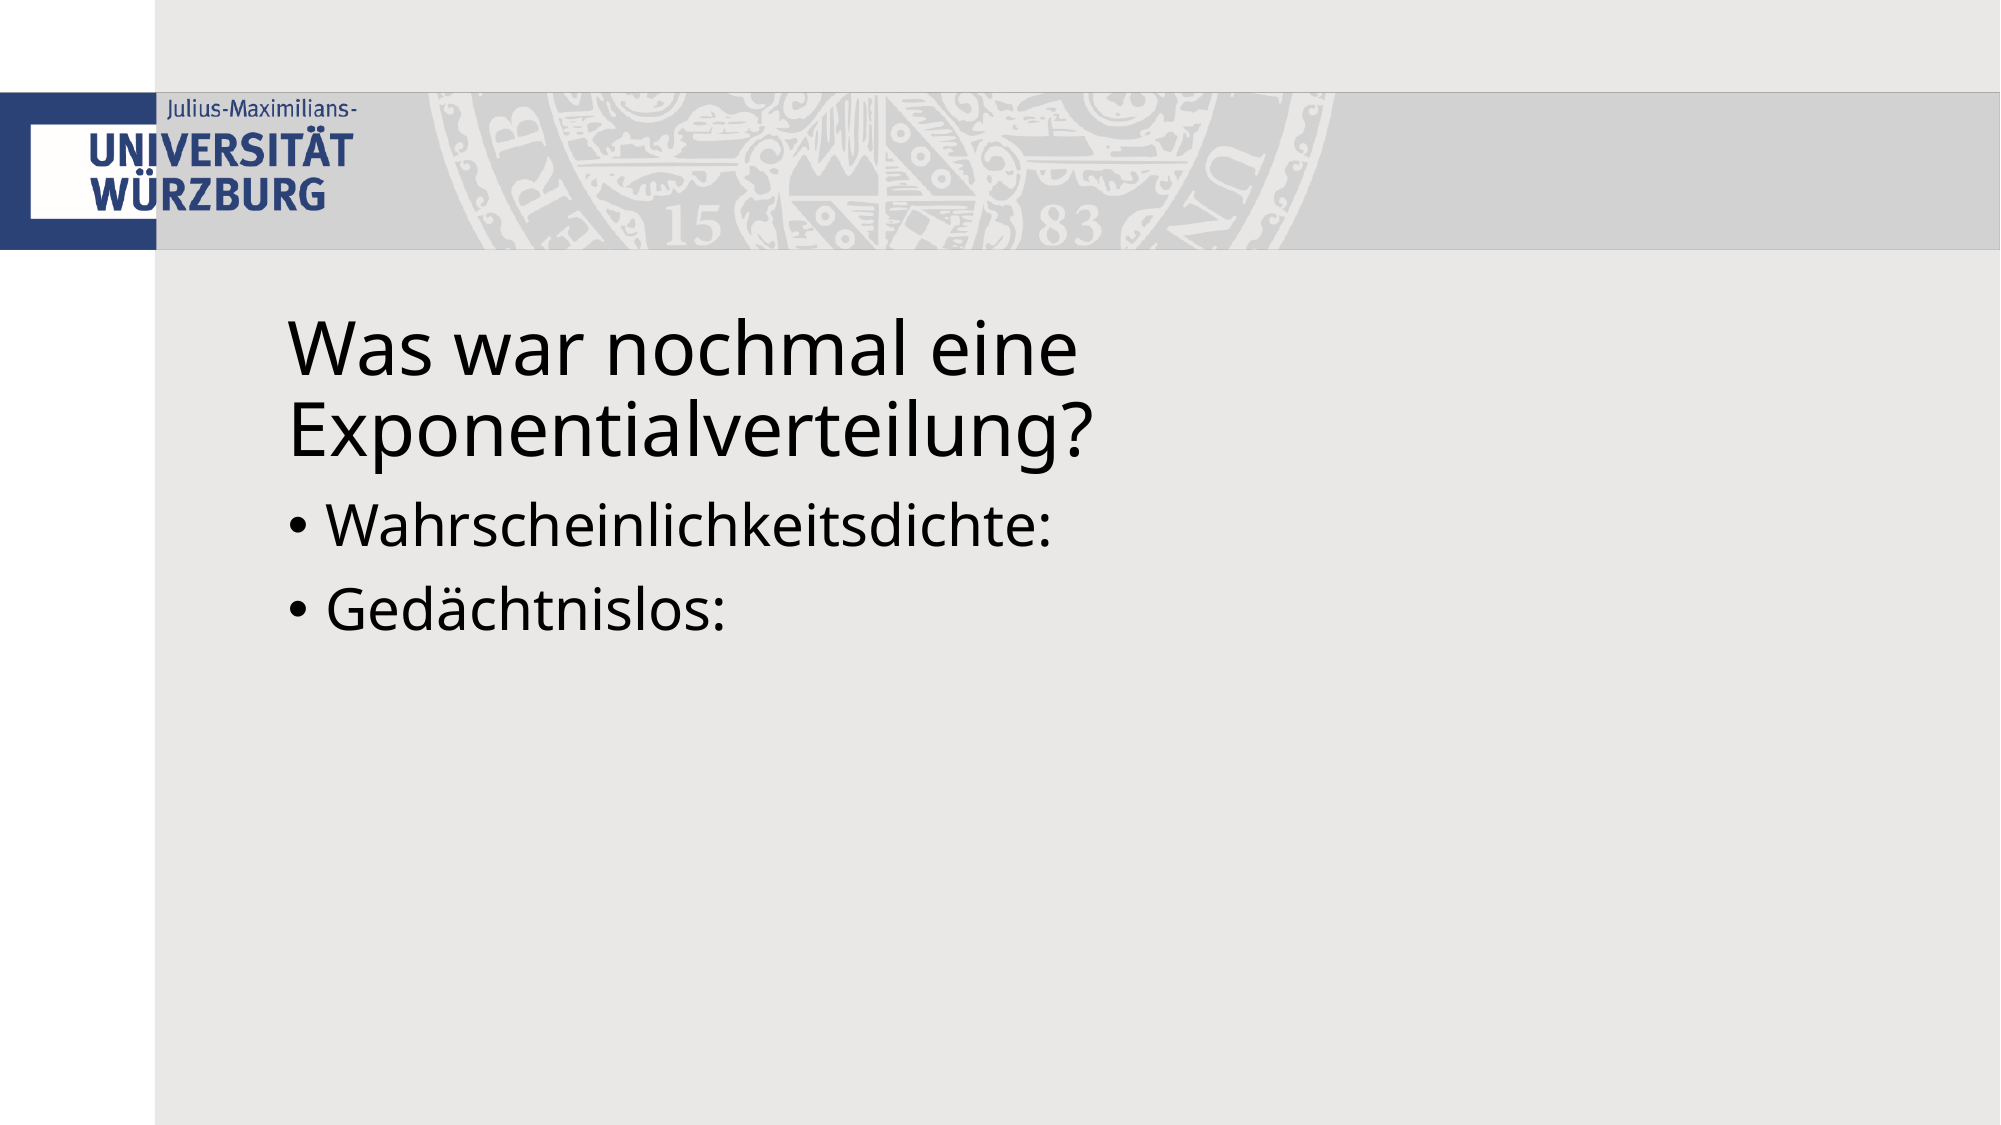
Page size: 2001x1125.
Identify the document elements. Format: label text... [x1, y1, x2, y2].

picture [0, 92, 2000, 250]
title Was war nochmal eine Exponentialverteilung? [273, 303, 1850, 476]
